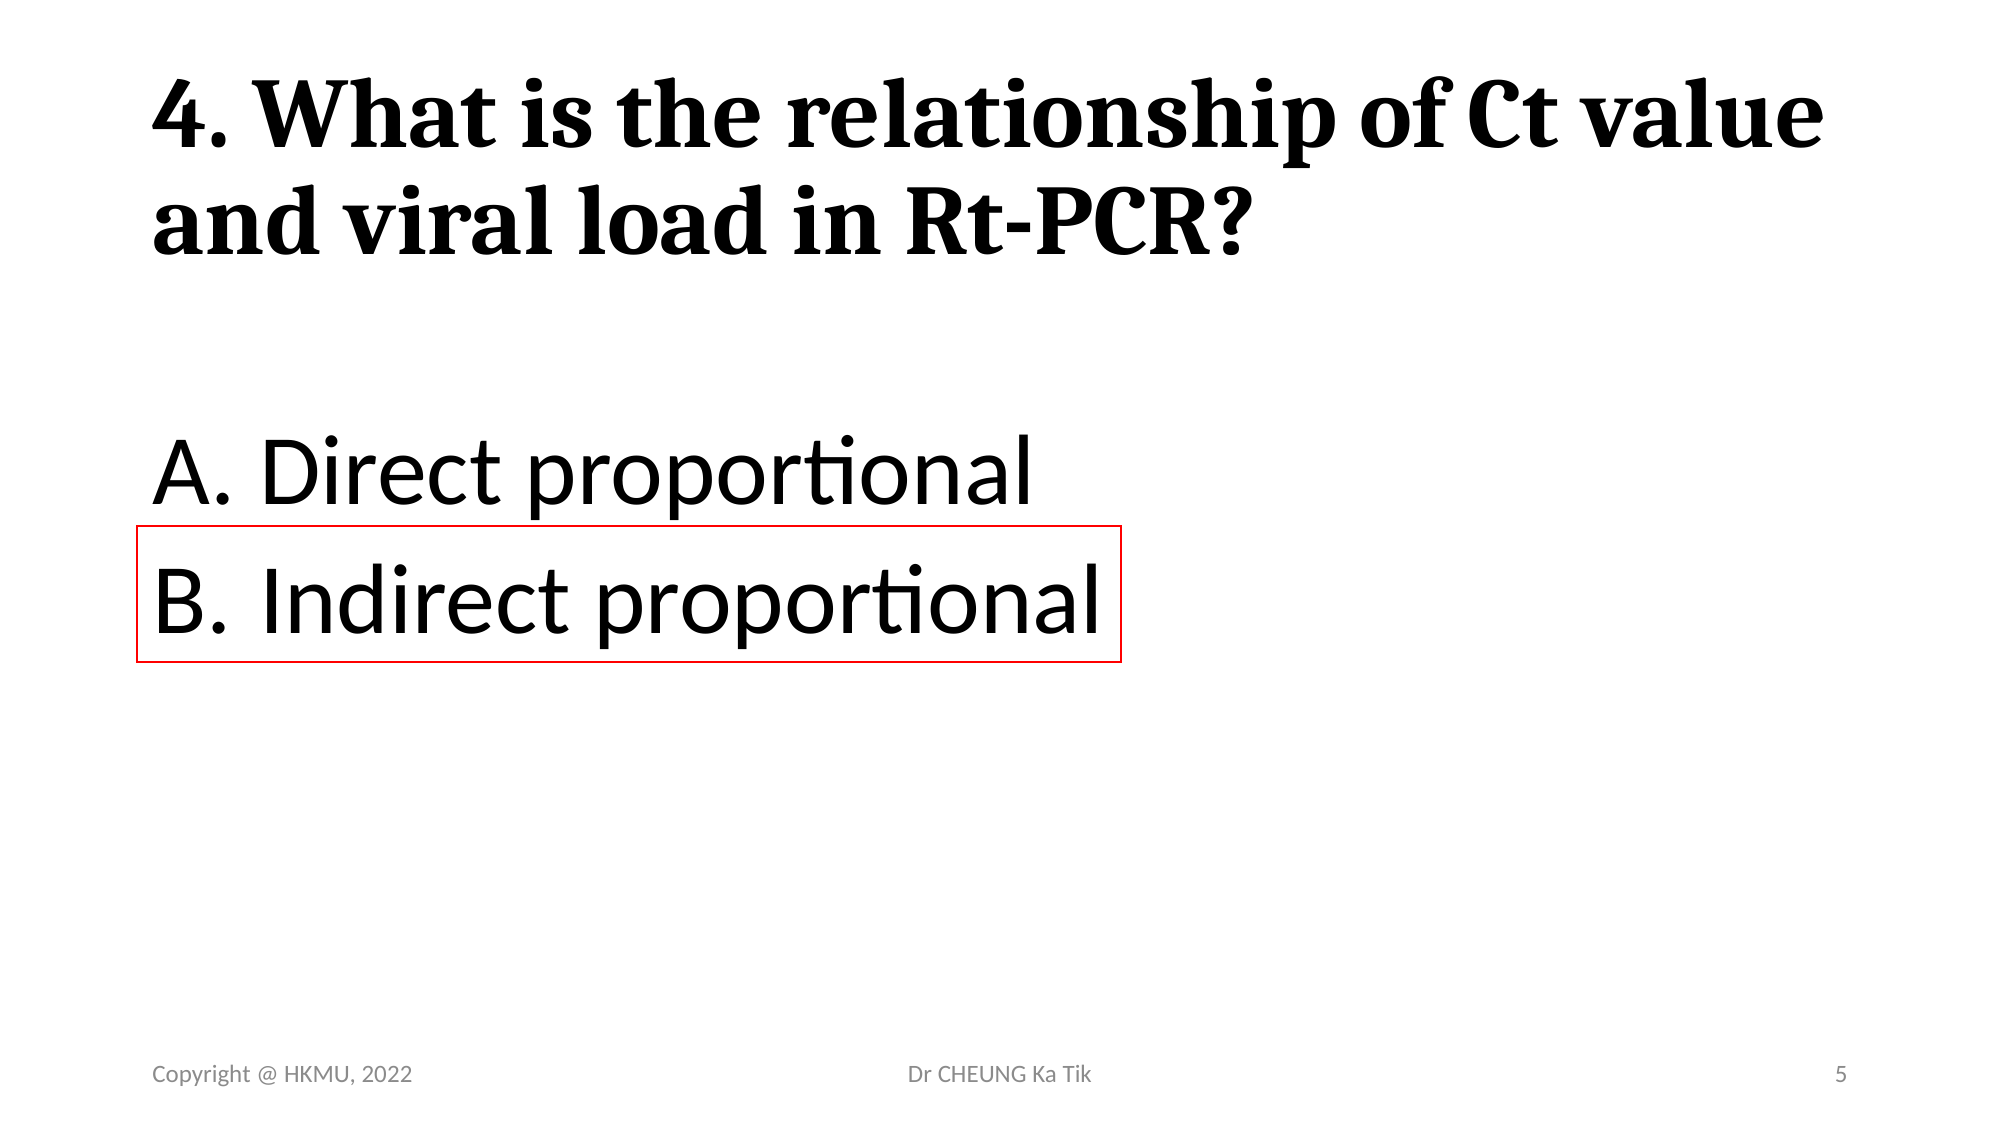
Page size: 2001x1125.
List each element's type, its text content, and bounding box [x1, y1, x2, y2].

list Direct proportional Indirect proportional [137, 411, 1863, 1035]
slide_number 5 [1412, 1042, 1863, 1103]
slide_number Copyright @ HKMU, 2022 [137, 1042, 588, 1103]
footer Dr CHEUNG Ka Tik [662, 1042, 1338, 1103]
text_box [136, 525, 1122, 663]
title 4. What is the relationship of Ct value and viral load in Rt-PCR? [137, 59, 1863, 278]
